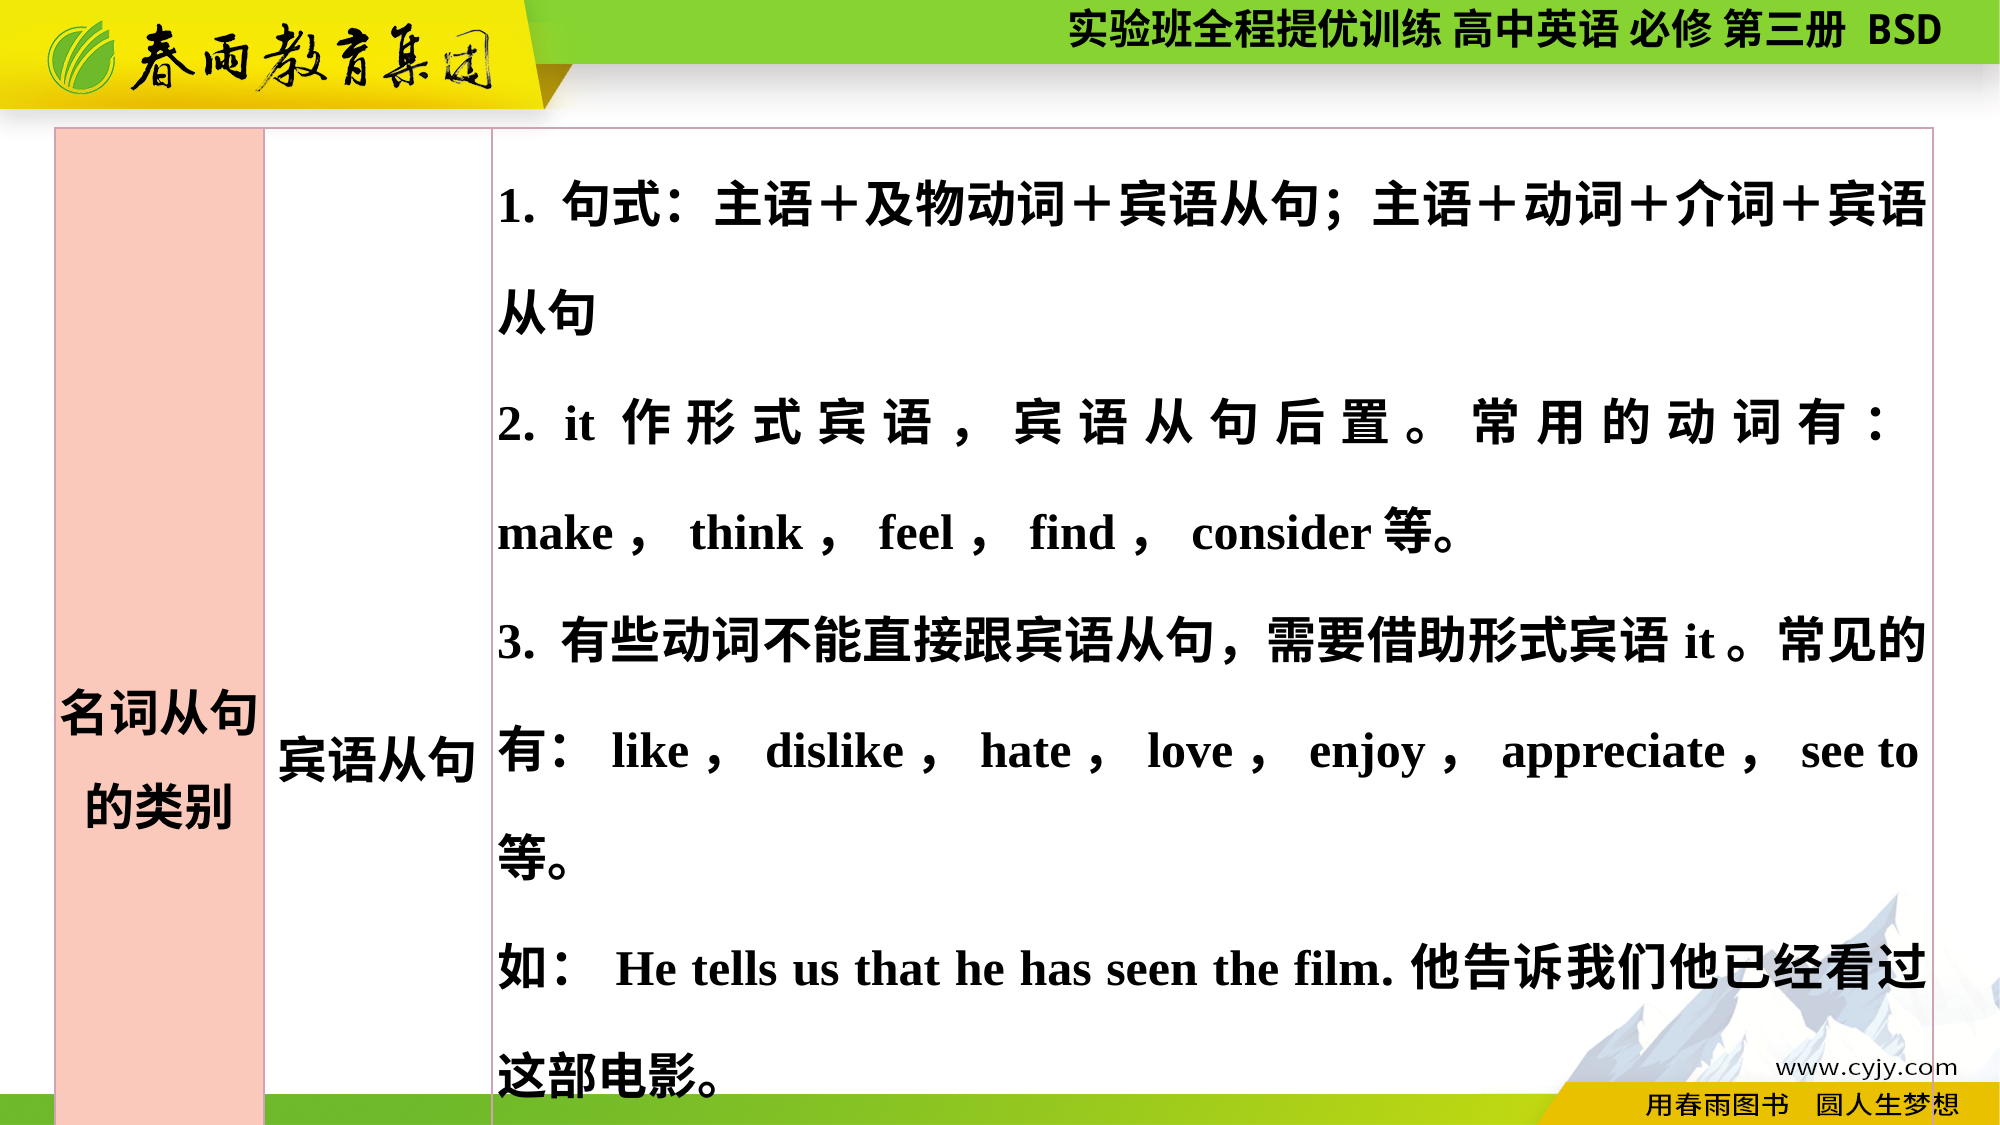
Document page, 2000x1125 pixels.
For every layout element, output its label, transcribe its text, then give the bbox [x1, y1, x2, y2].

table_header 1. 句式：主语＋及物动词＋宾语从句；主语＋动词＋介词＋宾语从句 2. it作形式宾语，宾语从句后置。常用的动词有：make，think，feel，find，consider等。 3. 有些动词不能直接跟宾语从句，需要借助形式宾语it。常见的有：like，dislike，hate，love，enjoy，appreciate，see to等。 如：He tells us that he has seen the film.他告诉我们他已经看过这部电影。 We are worried about whether he is safe.我们担心他是否安全。 The teacher made it clear that we would have a test tomorrow.老师明确表示我们明天有个考试。 [493, 129, 1932, 1125]
table_header 名词从句 的类别 [56, 129, 263, 1125]
table_header 宾语从句 [265, 129, 491, 1125]
picture [0, 0, 2000, 1125]
